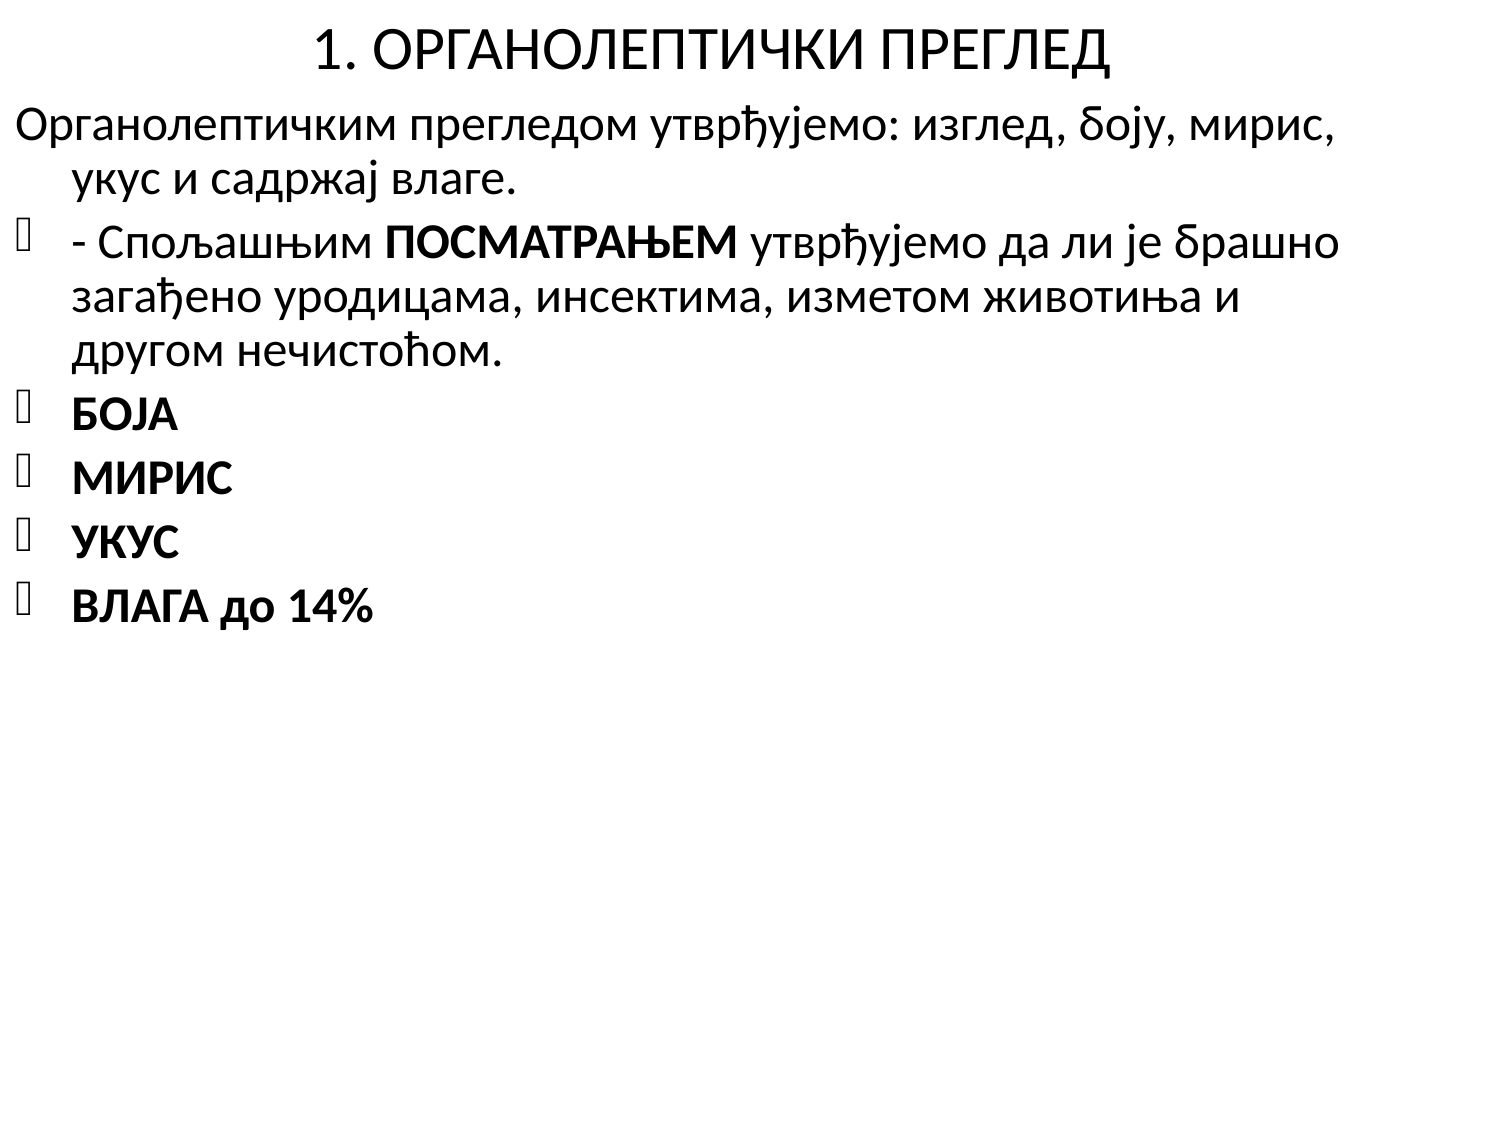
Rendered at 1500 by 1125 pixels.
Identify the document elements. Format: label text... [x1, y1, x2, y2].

list Органолептичким прегледом утврђујемо: изглед, боју, мирис, укус и садржај влаге. - Спољашњим ПОСМАТРАЊЕМ утврђујемо да ли је брашно загађено уродицама, инсектима, изметом животиња и другом нечистоћом. БОЈА МИРИС УКУС ВЛАГА до 14% [0, 90, 1388, 1125]
title 1. ОРГАНОЛЕПТИЧКИ ПРЕГЛЕД [0, 0, 1424, 91]
